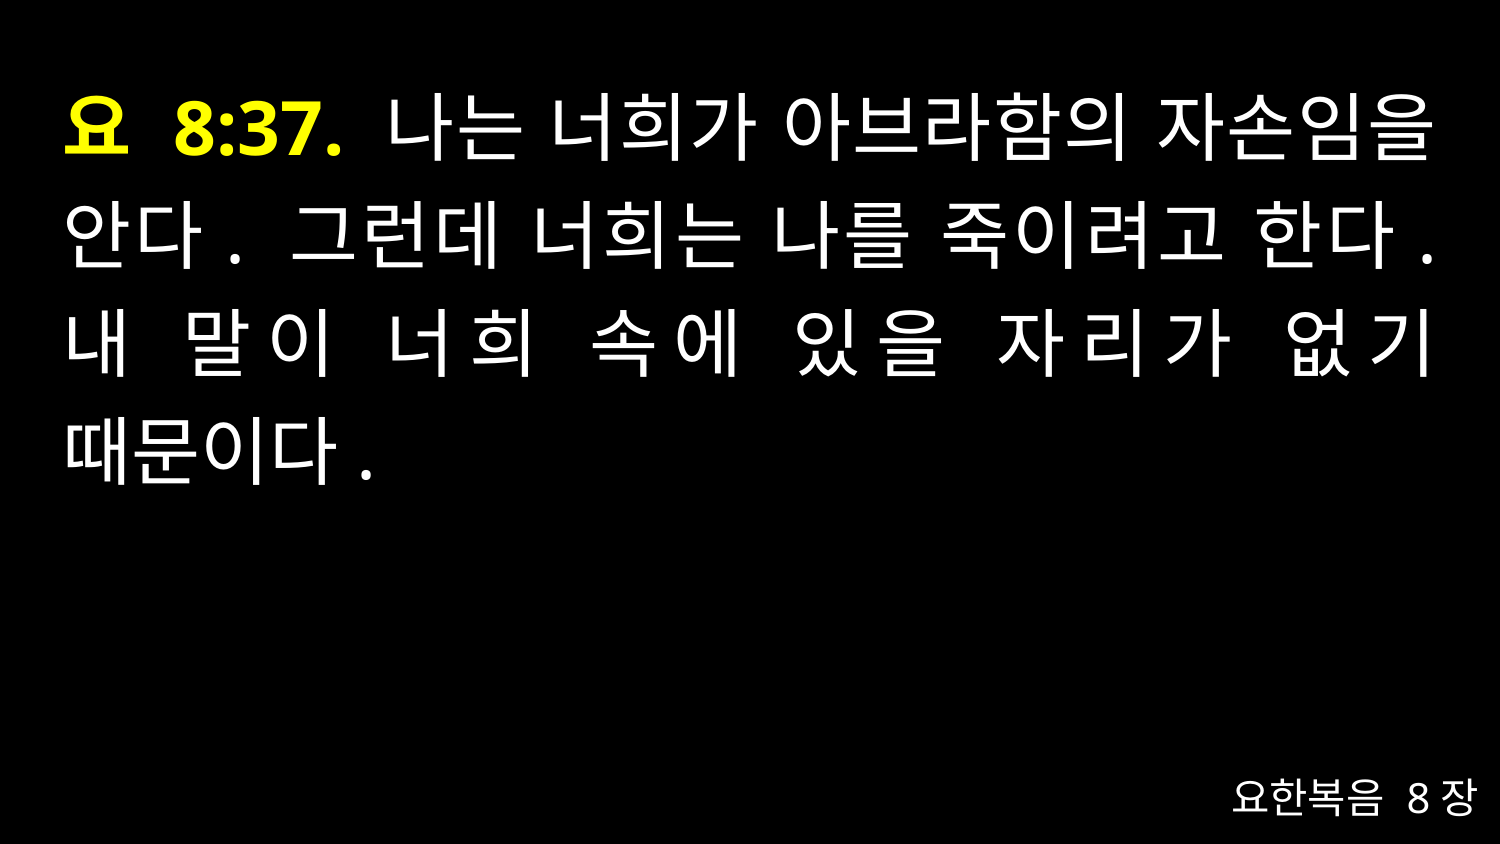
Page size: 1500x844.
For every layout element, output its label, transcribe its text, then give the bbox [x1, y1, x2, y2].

title 요 8:37. 나는 너희가 아브라함의 자손임을 안다. 그런데 너희는 나를 죽이려고 한다. 내 말이 너희 속에 있을 자리가 없기 때문이다. [0, 0, 1500, 844]
subtitle 요한복음 8장 [916, 770, 1500, 844]
